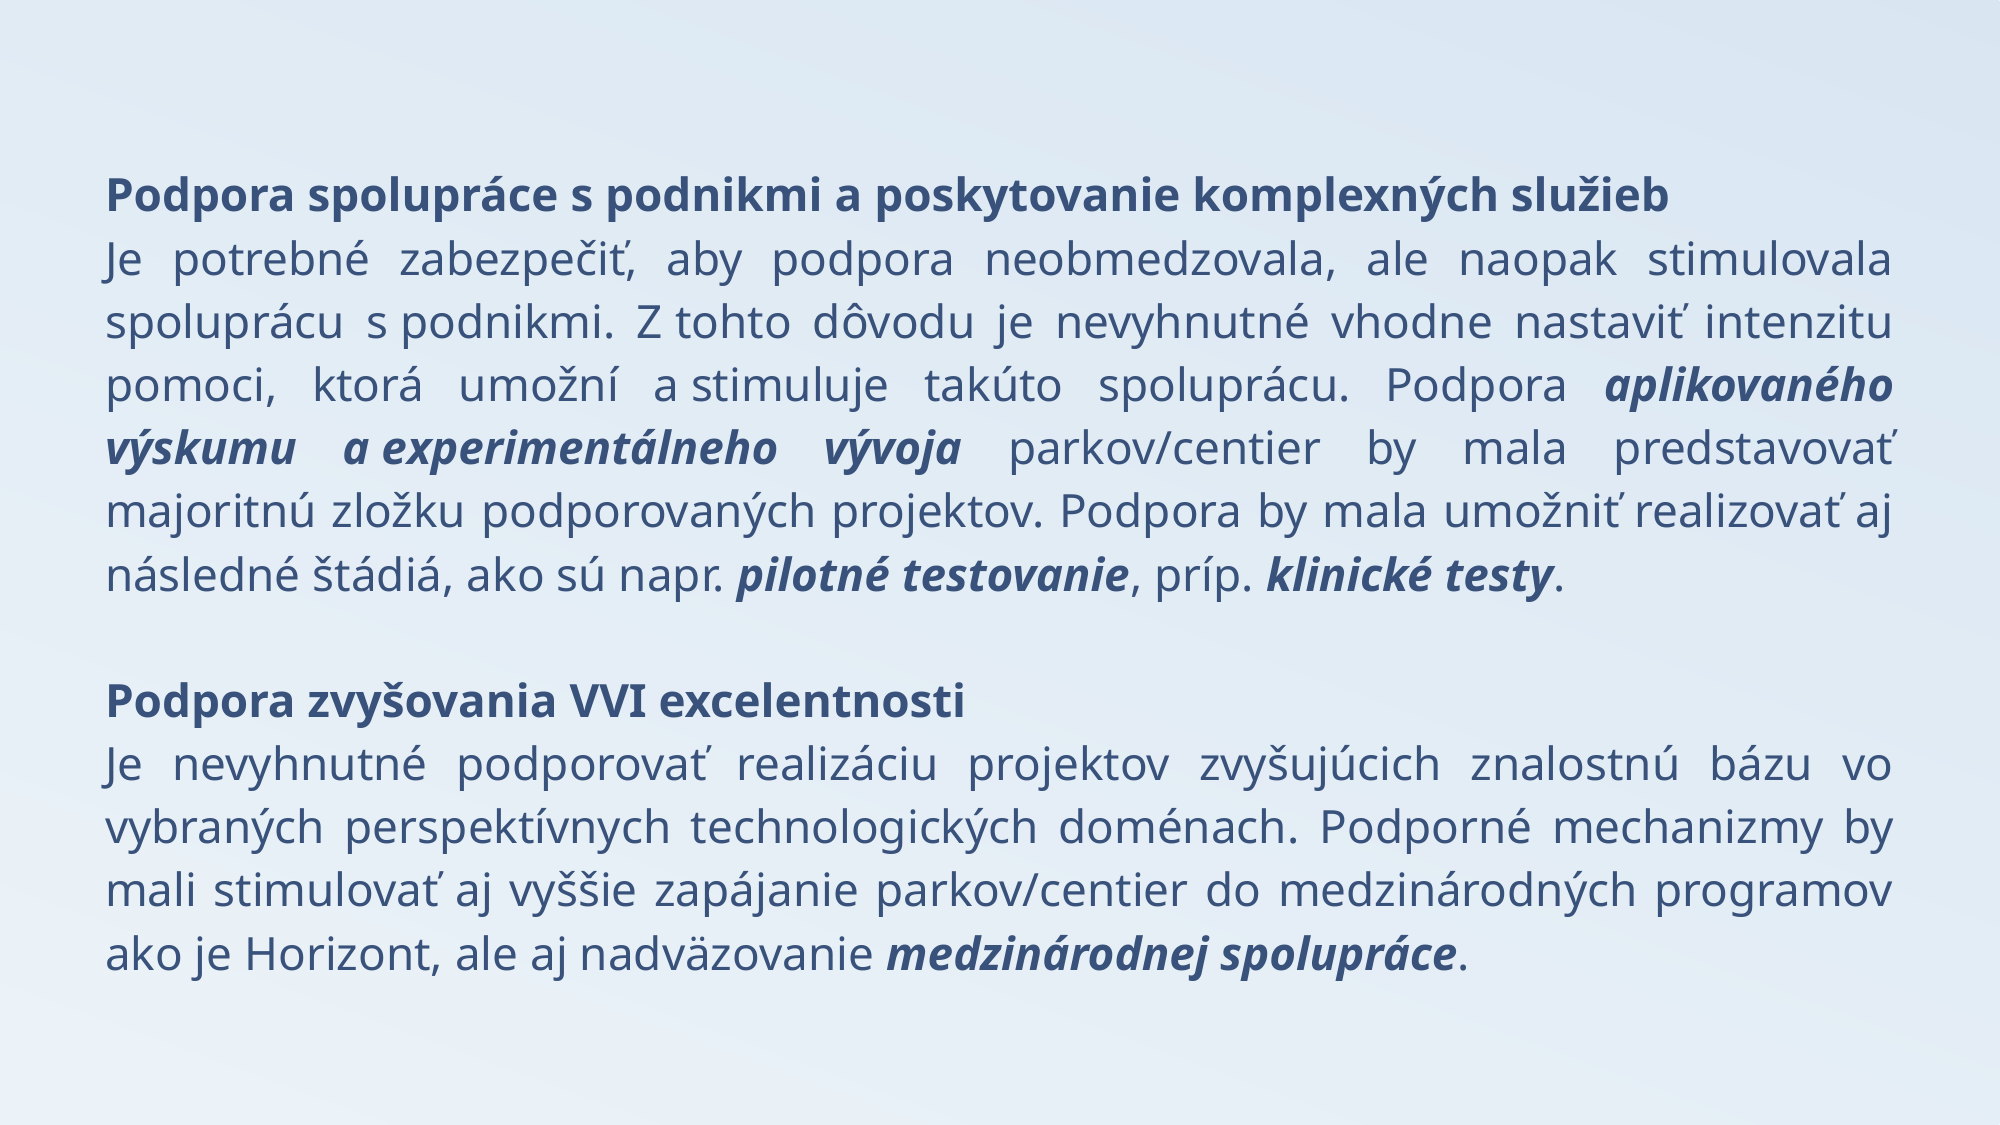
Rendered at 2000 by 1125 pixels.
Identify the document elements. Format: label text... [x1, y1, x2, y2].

text_box Podpora spolupráce s podnikmi a poskytovanie komplexných služieb Je potrebné zabezpečiť, aby podpora neobmedzovala, ale naopak stimulovala spoluprácu s podnikmi. Z tohto dôvodu je nevyhnutné vhodne nastaviť intenzitu pomoci, ktorá umožní a stimuluje takúto spoluprácu. Podpora aplikovaného výskumu a experimentálneho vývoja parkov/centier by mala predstavovať majoritnú zložku podporovaných projektov. Podpora by mala umožniť realizovať aj následné štádiá, ako sú napr. pilotné testovanie, príp. klinické testy. Podpora zvyšovania VVI excelentnosti Je nevyhnutné podporovať realizáciu projektov zvyšujúcich znalostnú bázu vo vybraných perspektívnych technologických doménach. Podporné mechanizmy by mali stimulovať aj vyššie zapájanie parkov/centier do medzinárodných programov ako je Horizont, ale aj nadväzovanie medzinárodnej spolupráce. [90, 150, 1910, 1033]
